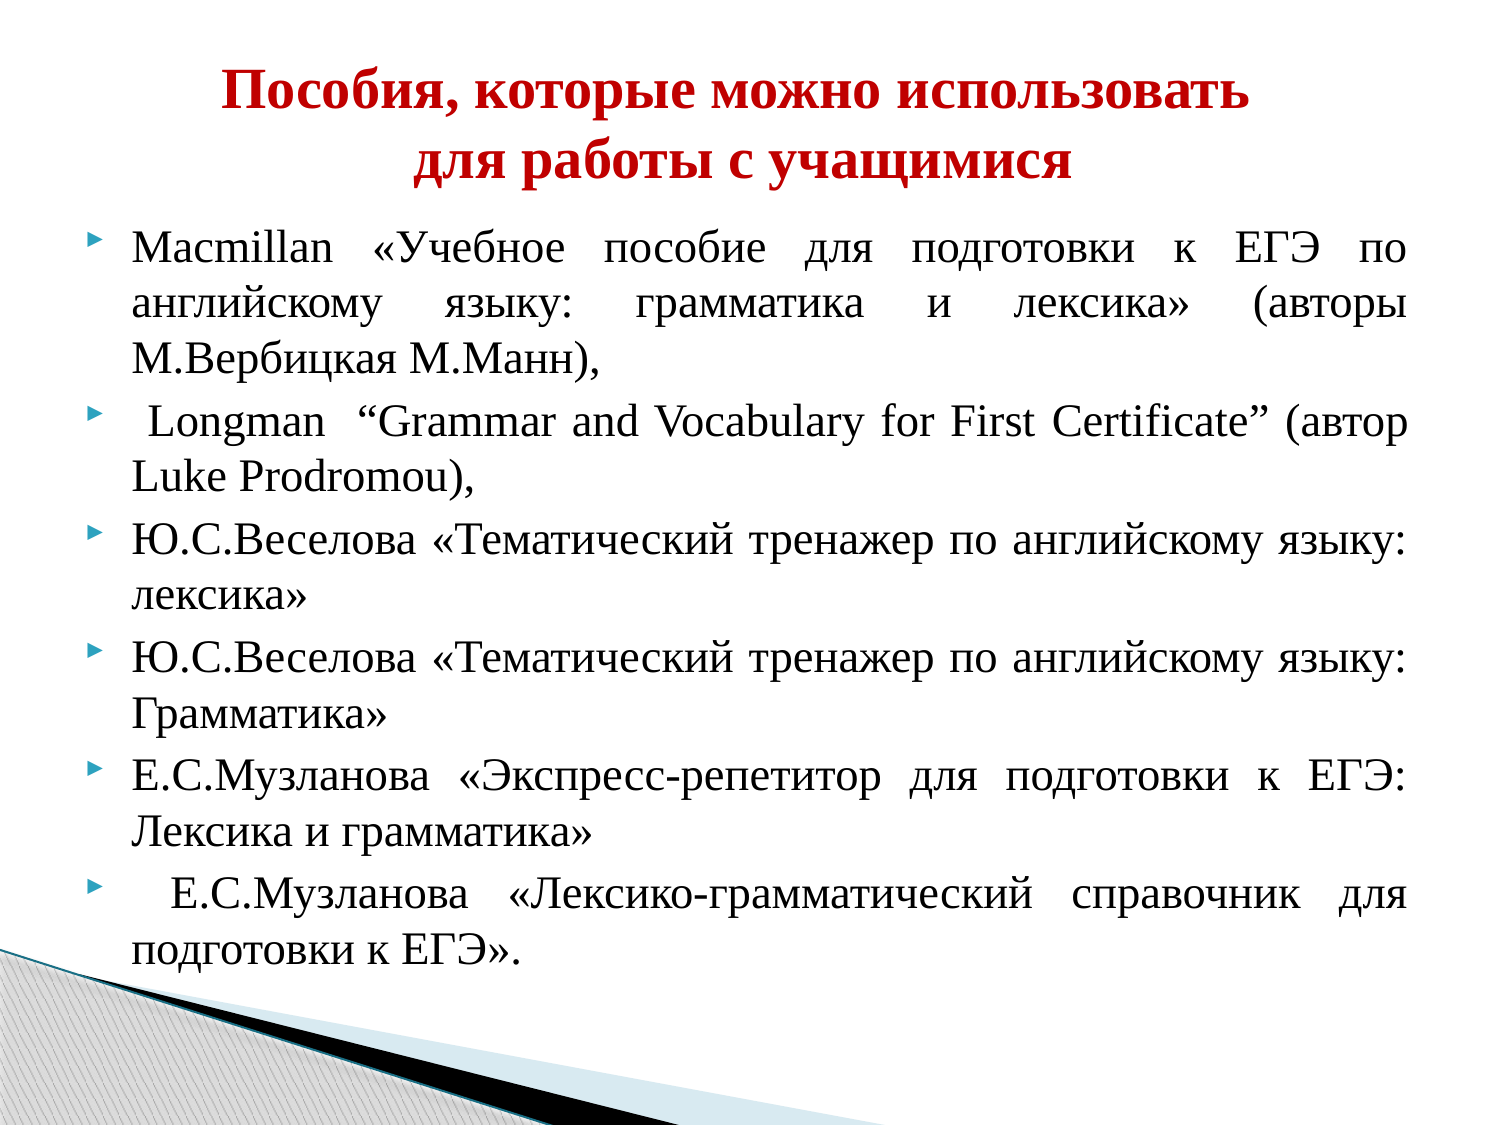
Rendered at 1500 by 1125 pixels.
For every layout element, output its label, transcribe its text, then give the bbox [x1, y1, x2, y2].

list Macmillan «Учебное пособие для подготовки к ЕГЭ по английскому языку: грамматика и лексика» (авторы М.Вербицкая М.Манн), Longman “Grammar and Vocabulary for First Certificate” (автор Luke Prodromou), Ю.С.Веселова «Тематический тренажер по английскому языку: лексика» Ю.С.Веселова «Тематический тренажер по английскому языку: Грамматика» Е.С.Музланова «Экспресс-репетитор для подготовки к ЕГЭ: Лексика и грамматика» Е.С.Музланова «Лексико-грамматический справочник для подготовки к ЕГЭ». [64, 208, 1424, 988]
title Пособия, которые можно использовать для работы с учащимися [75, 45, 1412, 197]
